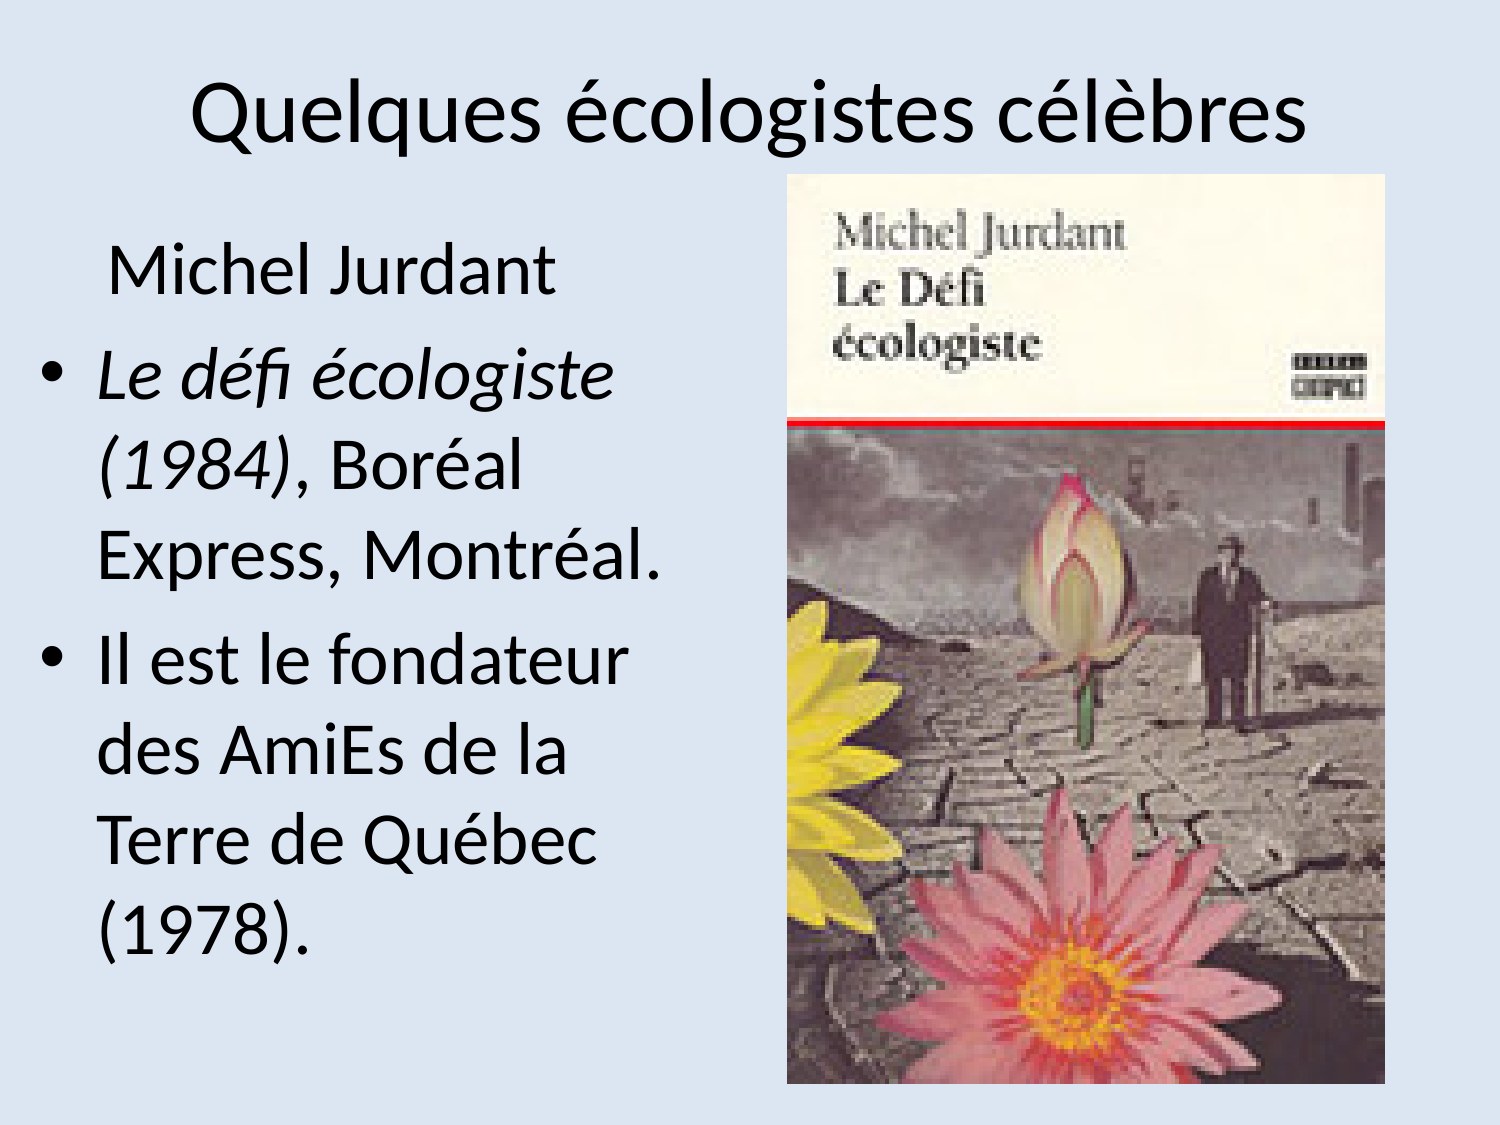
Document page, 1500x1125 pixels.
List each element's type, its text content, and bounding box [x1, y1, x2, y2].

picture [787, 174, 1385, 1084]
title Quelques écologistes célèbres [75, 12, 1425, 200]
list Michel Jurdant Le défi écologiste (1984), Boréal Express, Montréal. Il est le fondateur des AmiEs de la Terre de Québec (1978). [24, 212, 738, 1005]
